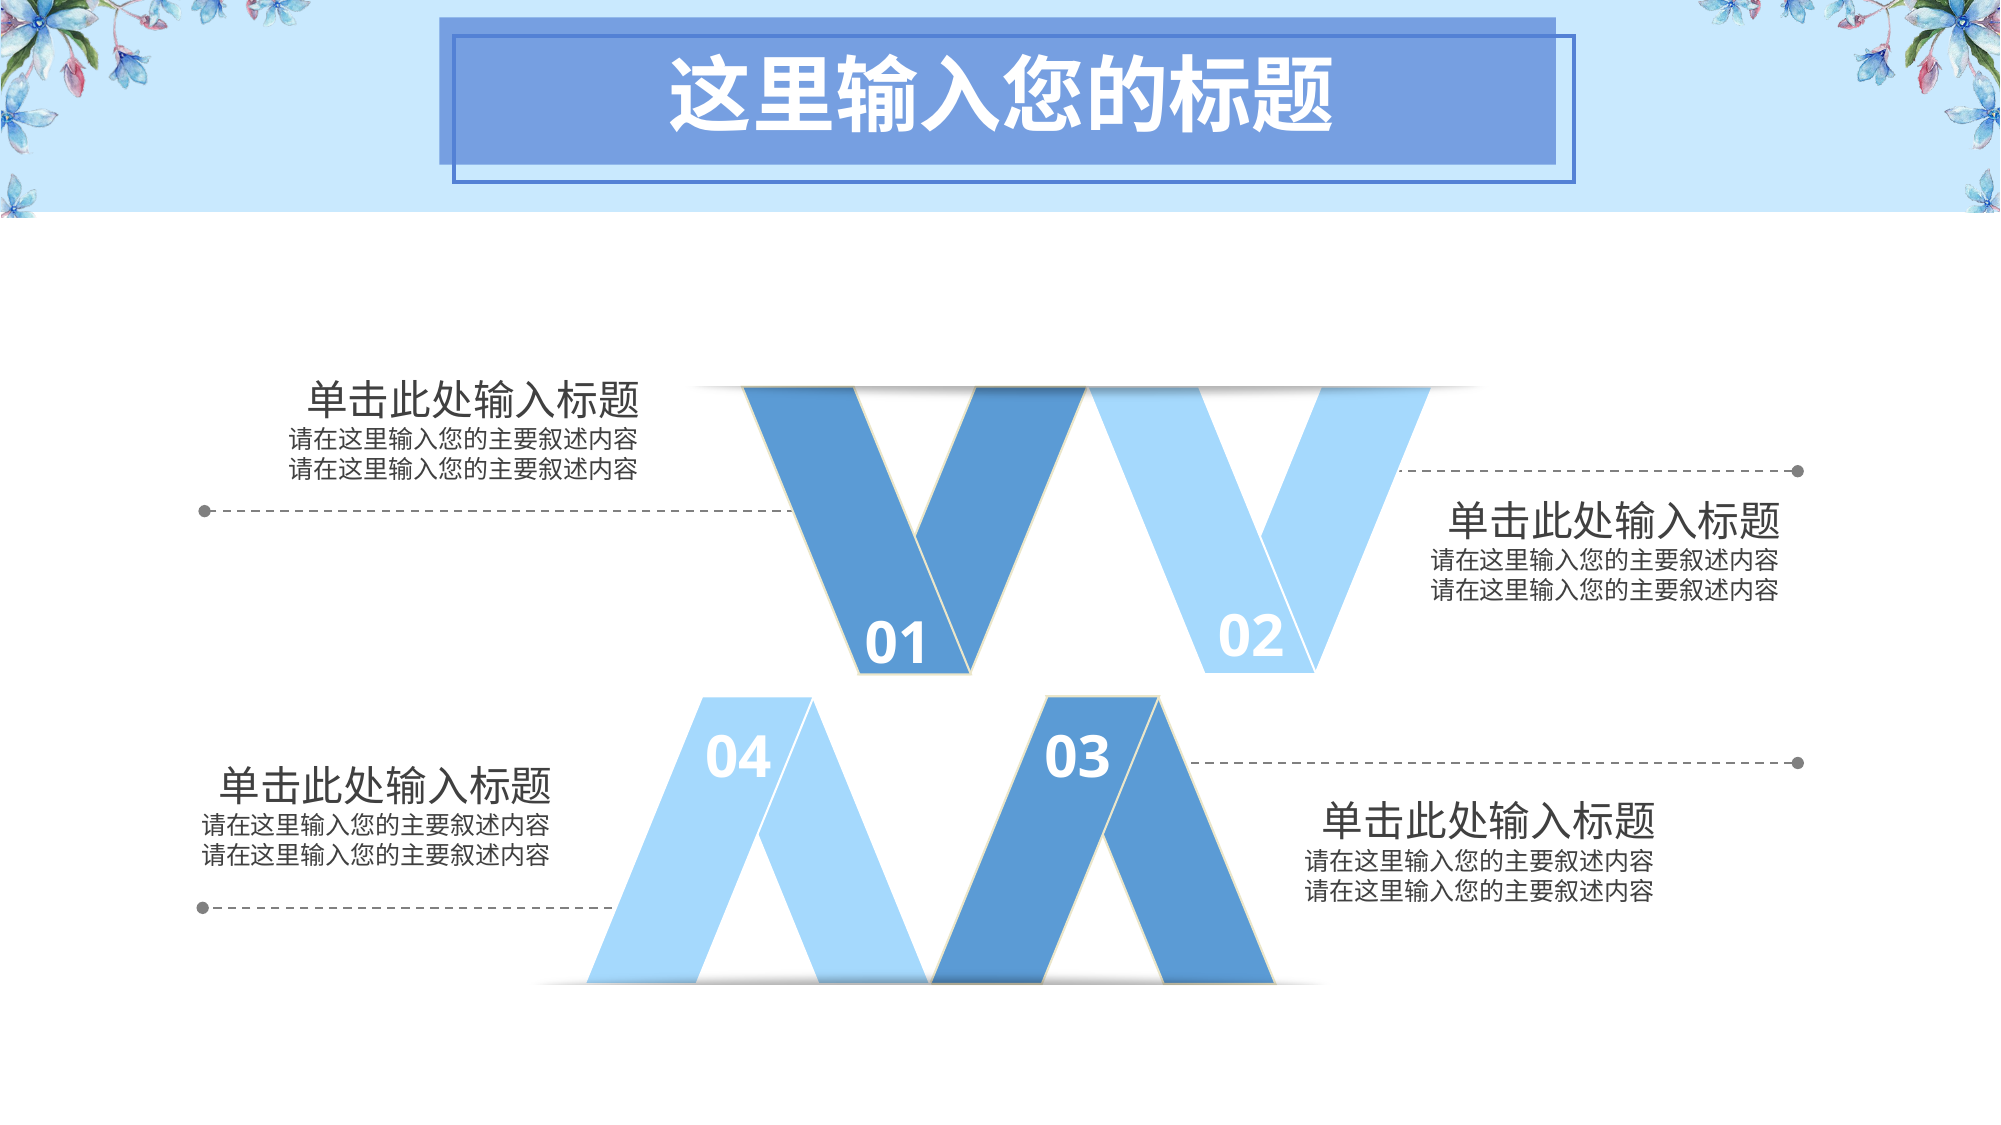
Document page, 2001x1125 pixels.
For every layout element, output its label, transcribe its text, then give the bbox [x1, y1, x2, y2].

text_box [453, 35, 1575, 183]
text_box [336, 0, 1673, 213]
picture [0, 0, 336, 218]
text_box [1087, 405, 1433, 677]
text_box 单击此处输入标题 请在这里输入您的主要叙述内容 请在这里输入您的主要叙述内容 [186, 752, 568, 958]
text_box 单击此处输入标题 请在这里输入您的主要叙述内容 请在这里输入您的主要叙述内容 [273, 366, 656, 571]
text_box [438, 16, 1557, 166]
picture [1672, 0, 2000, 213]
text_box 单击此处输入标题 请在这里输入您的主要叙述内容 请在这里输入您的主要叙述内容 [1415, 487, 1797, 692]
text_box 单击此处输入标题 请在这里输入您的主要叙述内容 请在这里输入您的主要叙述内容 [1289, 787, 1671, 993]
picture [676, 386, 1496, 405]
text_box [741, 405, 1088, 684]
text_box [1276, 756, 1805, 770]
text_box [198, 504, 273, 518]
text_box [1433, 464, 1804, 478]
picture [520, 965, 1340, 985]
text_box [931, 696, 1276, 965]
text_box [584, 696, 931, 965]
